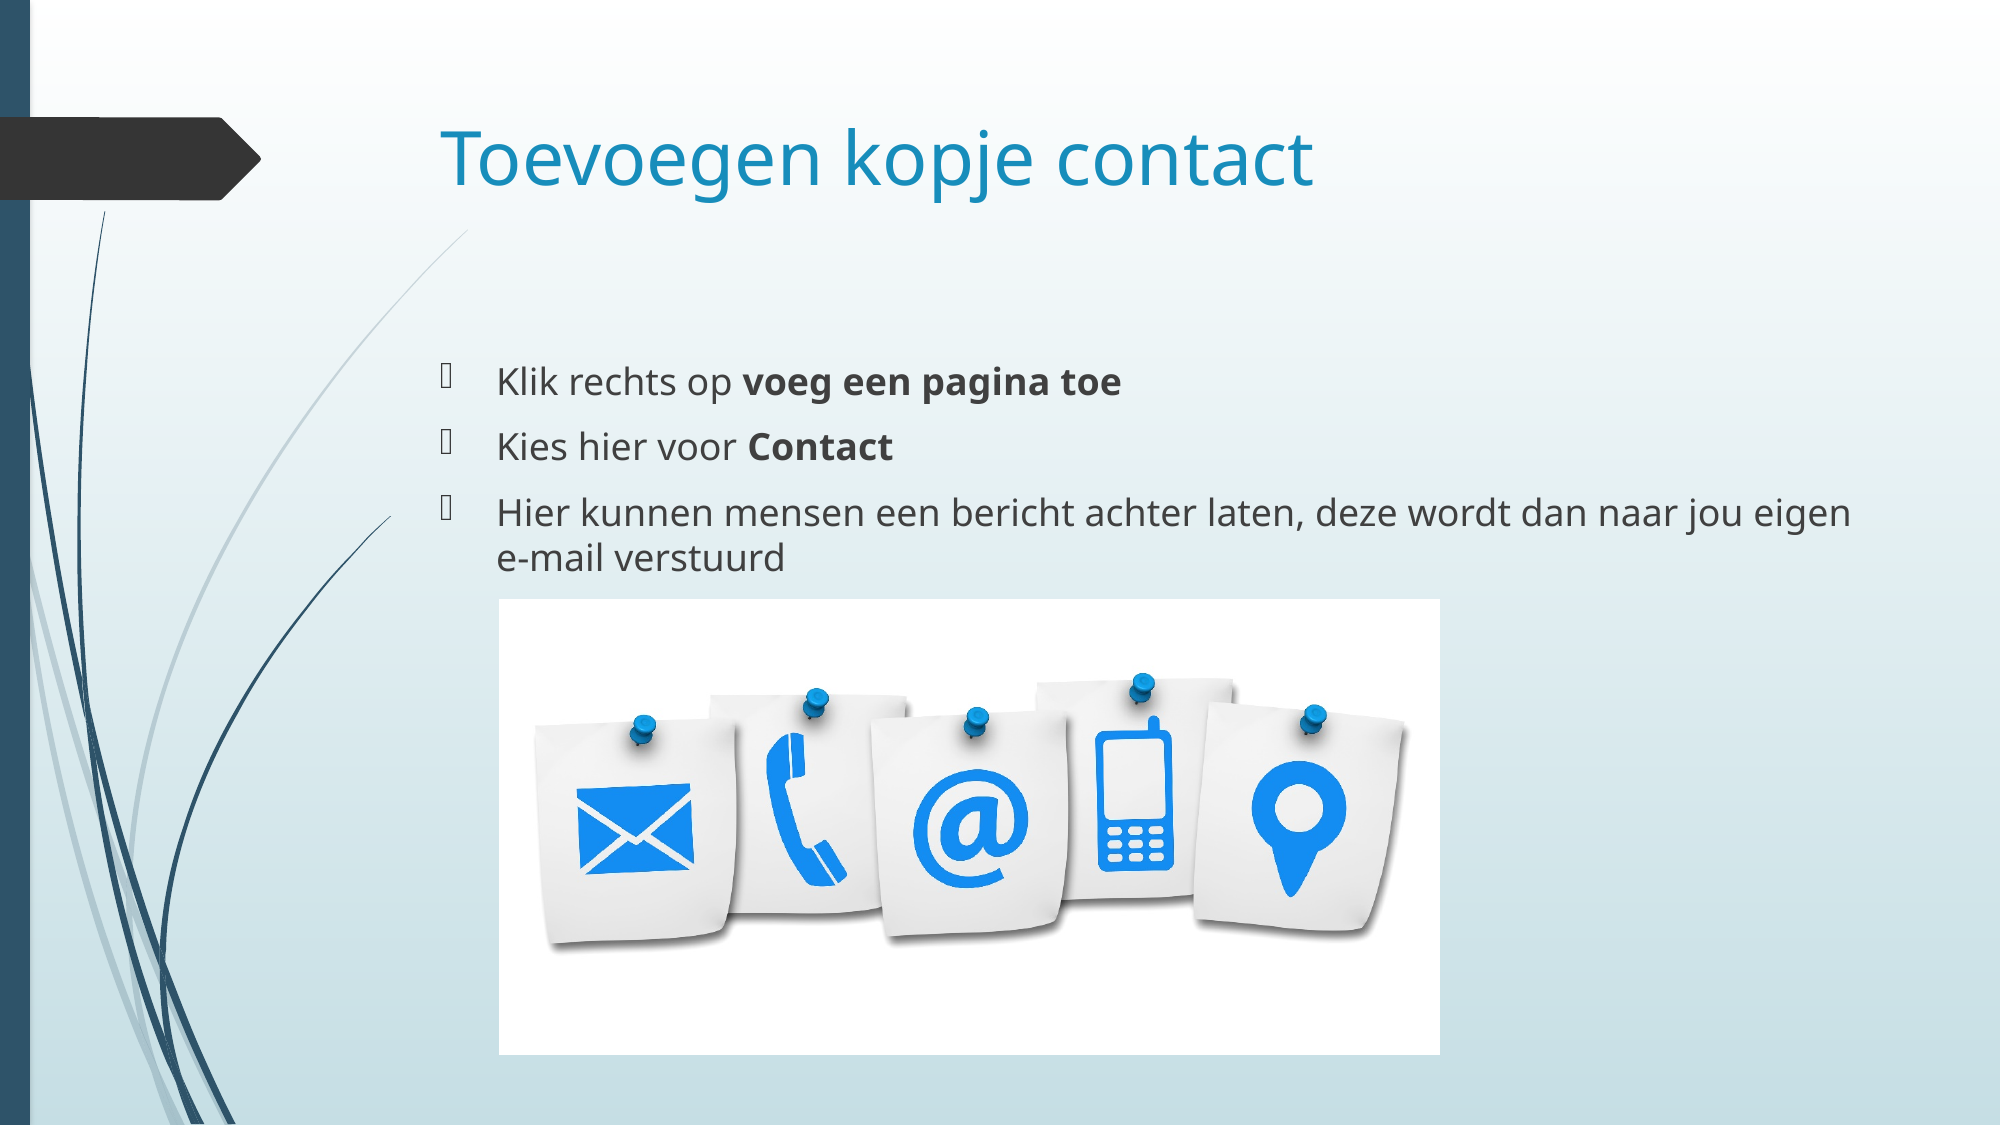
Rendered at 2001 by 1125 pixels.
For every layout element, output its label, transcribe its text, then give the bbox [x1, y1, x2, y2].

picture [499, 599, 1441, 1056]
title Toevoegen kopje contact [425, 102, 1888, 313]
list Klik rechts op voeg een pagina toe Kies hier voor Contact Hier kunnen mensen een bericht achter laten, deze wordt dan naar jou eigen e-mail verstuurd [424, 350, 1888, 970]
